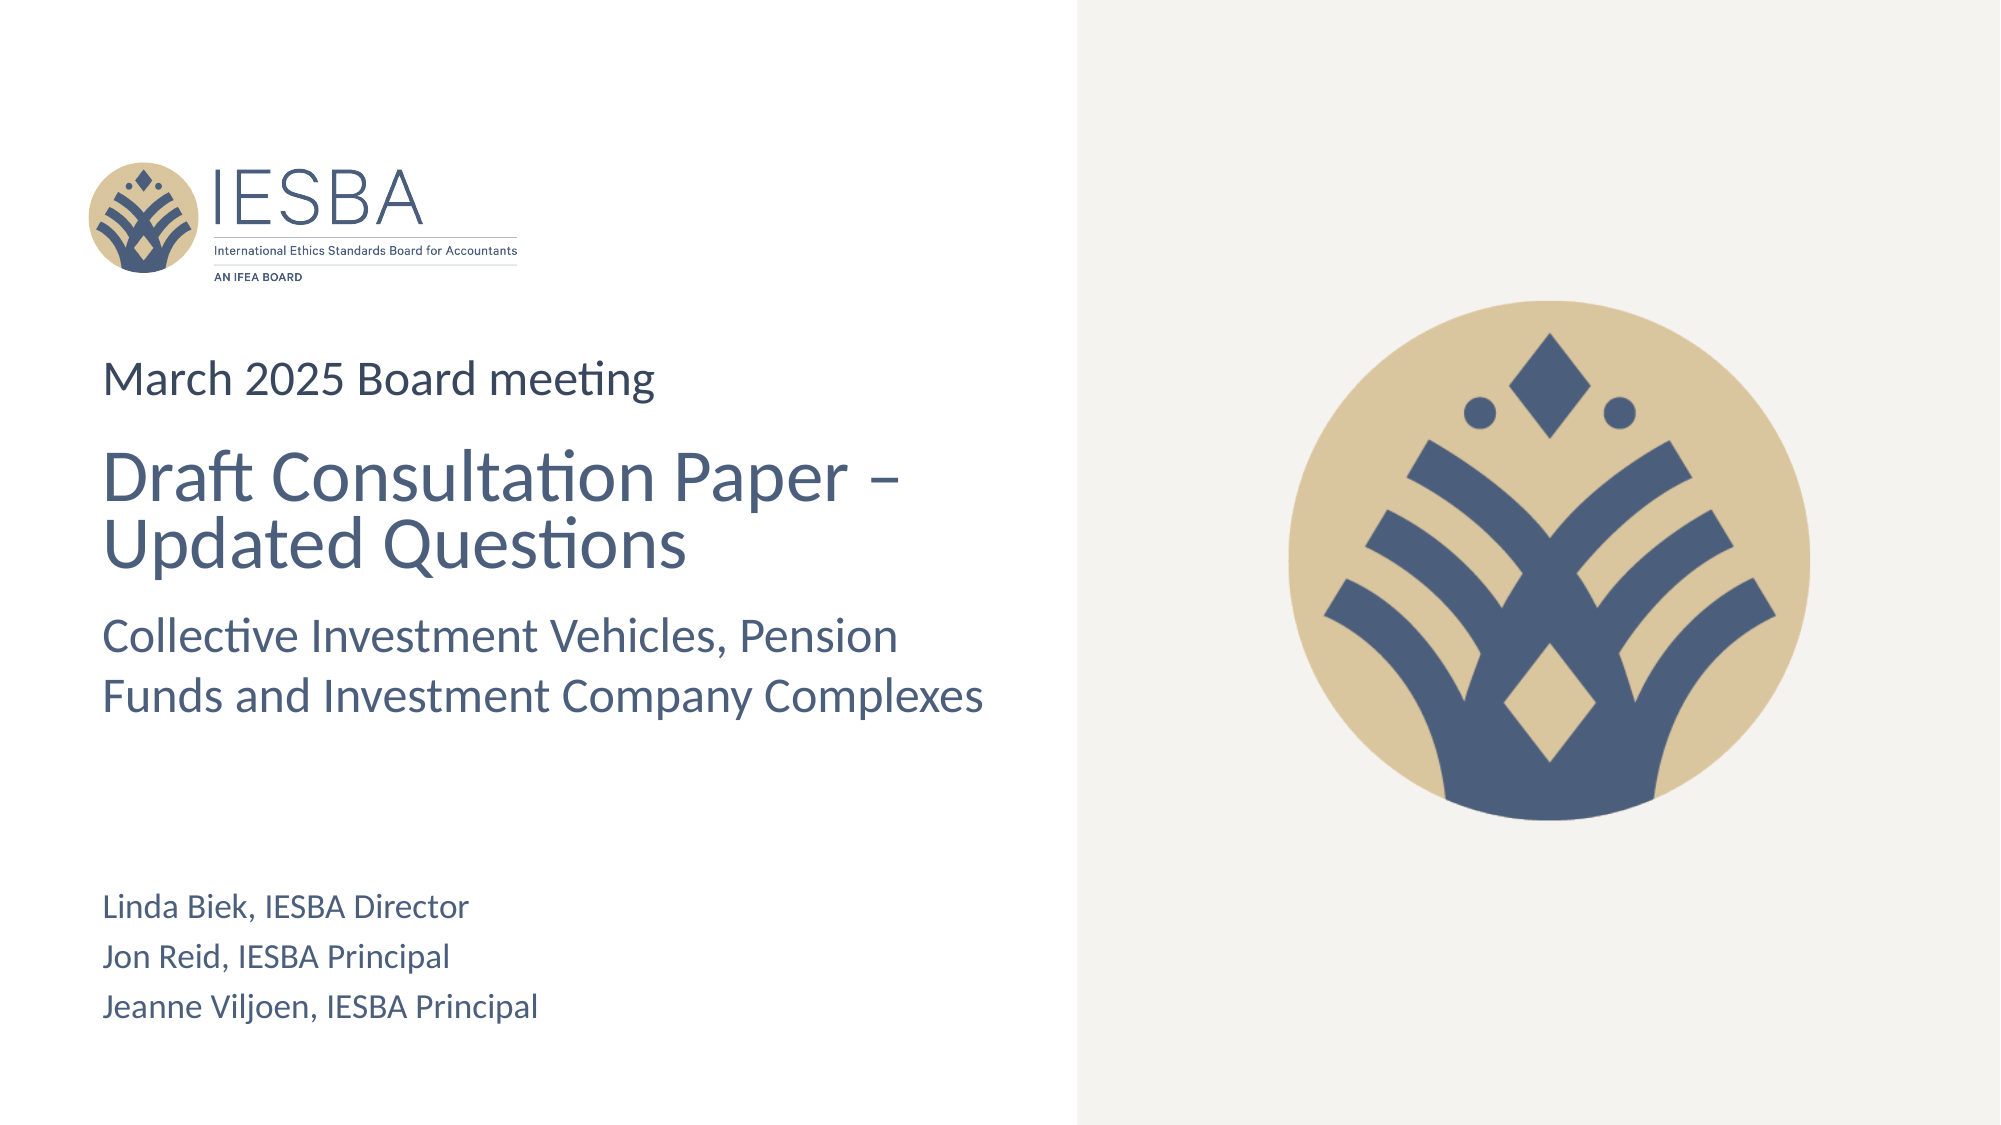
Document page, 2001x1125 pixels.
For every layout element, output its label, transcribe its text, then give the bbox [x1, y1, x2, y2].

picture [1256, 263, 1860, 860]
text_box March 2025 Board meeting [87, 338, 758, 413]
list Linda Biek, IESBA Director Jon Reid, IESBA Principal Jeanne Viljoen, IESBA Principal [87, 880, 825, 1034]
text_box Collective Investment Vehicles, Pension Funds and Investment Company Complexes [87, 595, 1031, 731]
picture [68, 135, 545, 311]
title Draft Consultation Paper – Updated Questions [87, 366, 1062, 667]
